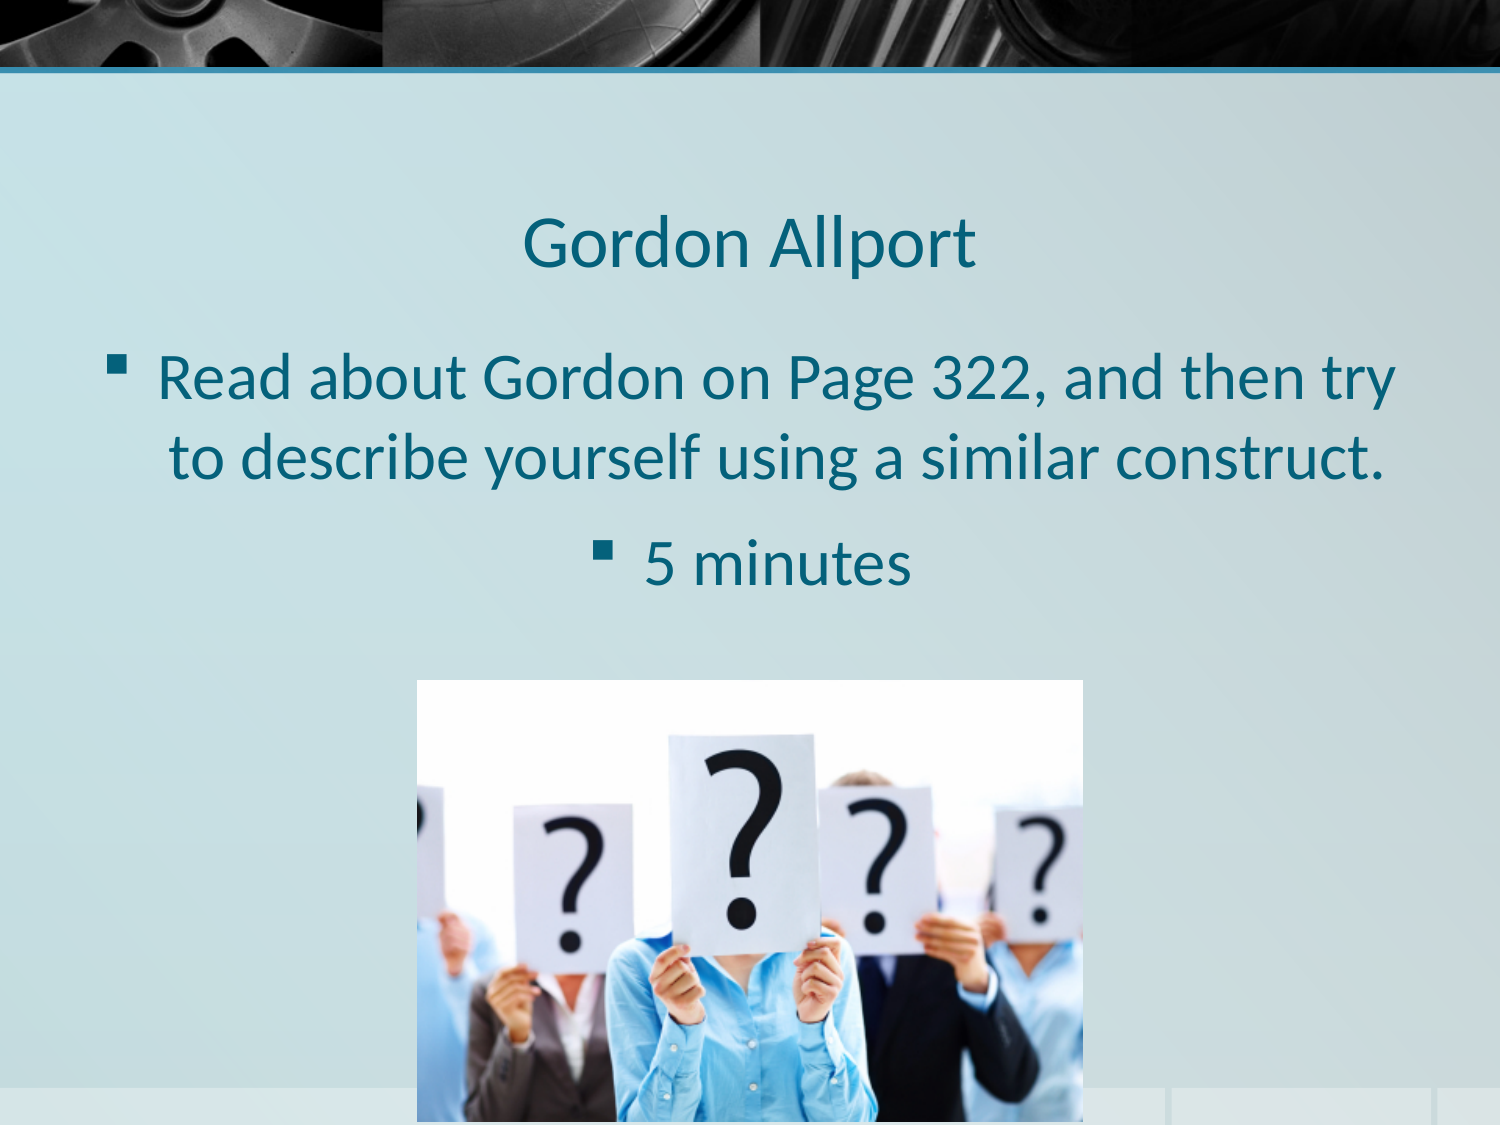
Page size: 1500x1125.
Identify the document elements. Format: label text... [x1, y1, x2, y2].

title Gordon Allport [75, 162, 1425, 313]
picture [416, 680, 1083, 1122]
list Read about Gordon on Page 322, and then try to describe yourself using a similar construct. 5 minutes [75, 324, 1425, 1005]
picture [0, 0, 1500, 67]
